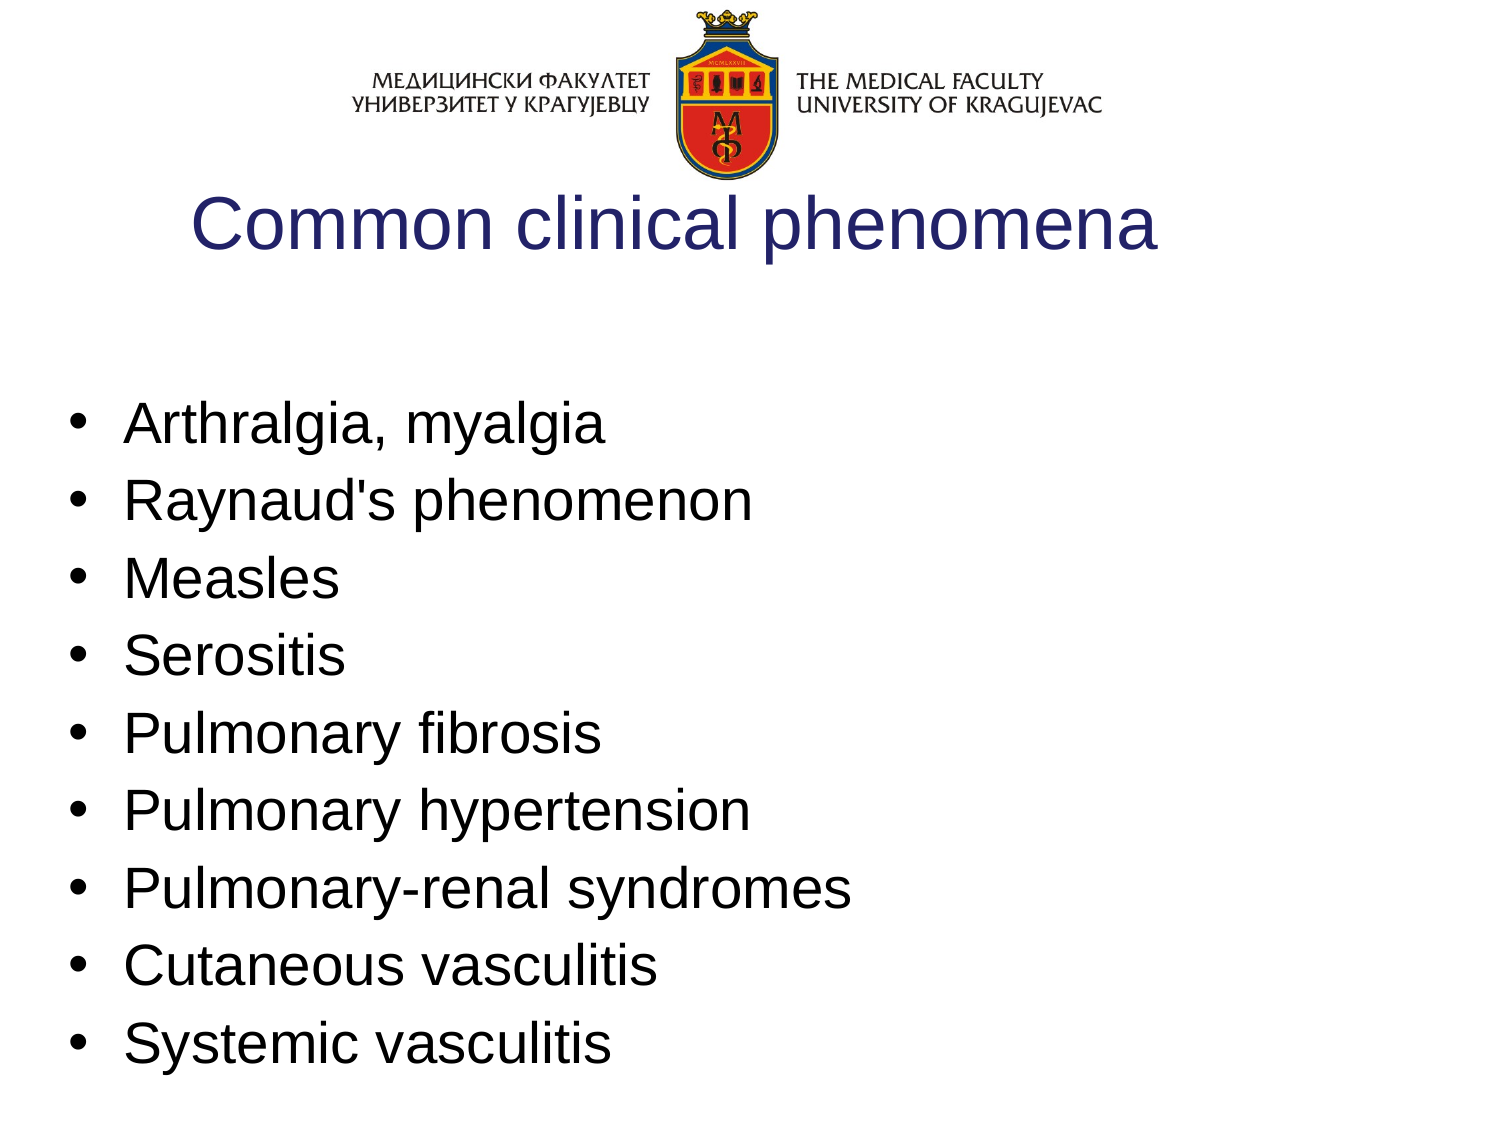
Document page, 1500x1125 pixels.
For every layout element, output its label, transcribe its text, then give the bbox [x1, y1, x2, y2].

text_box Arthralgia, myalgia Raynaud's phenomenon Measles Serositis Pulmonary fibrosis Pulmonary hypertension Pulmonary-renal syndromes Cutaneous vasculitis Systemic vasculitis [53, 385, 1350, 1094]
picture [328, 0, 1125, 148]
text_box Common clinical phenomena [0, 148, 1350, 291]
